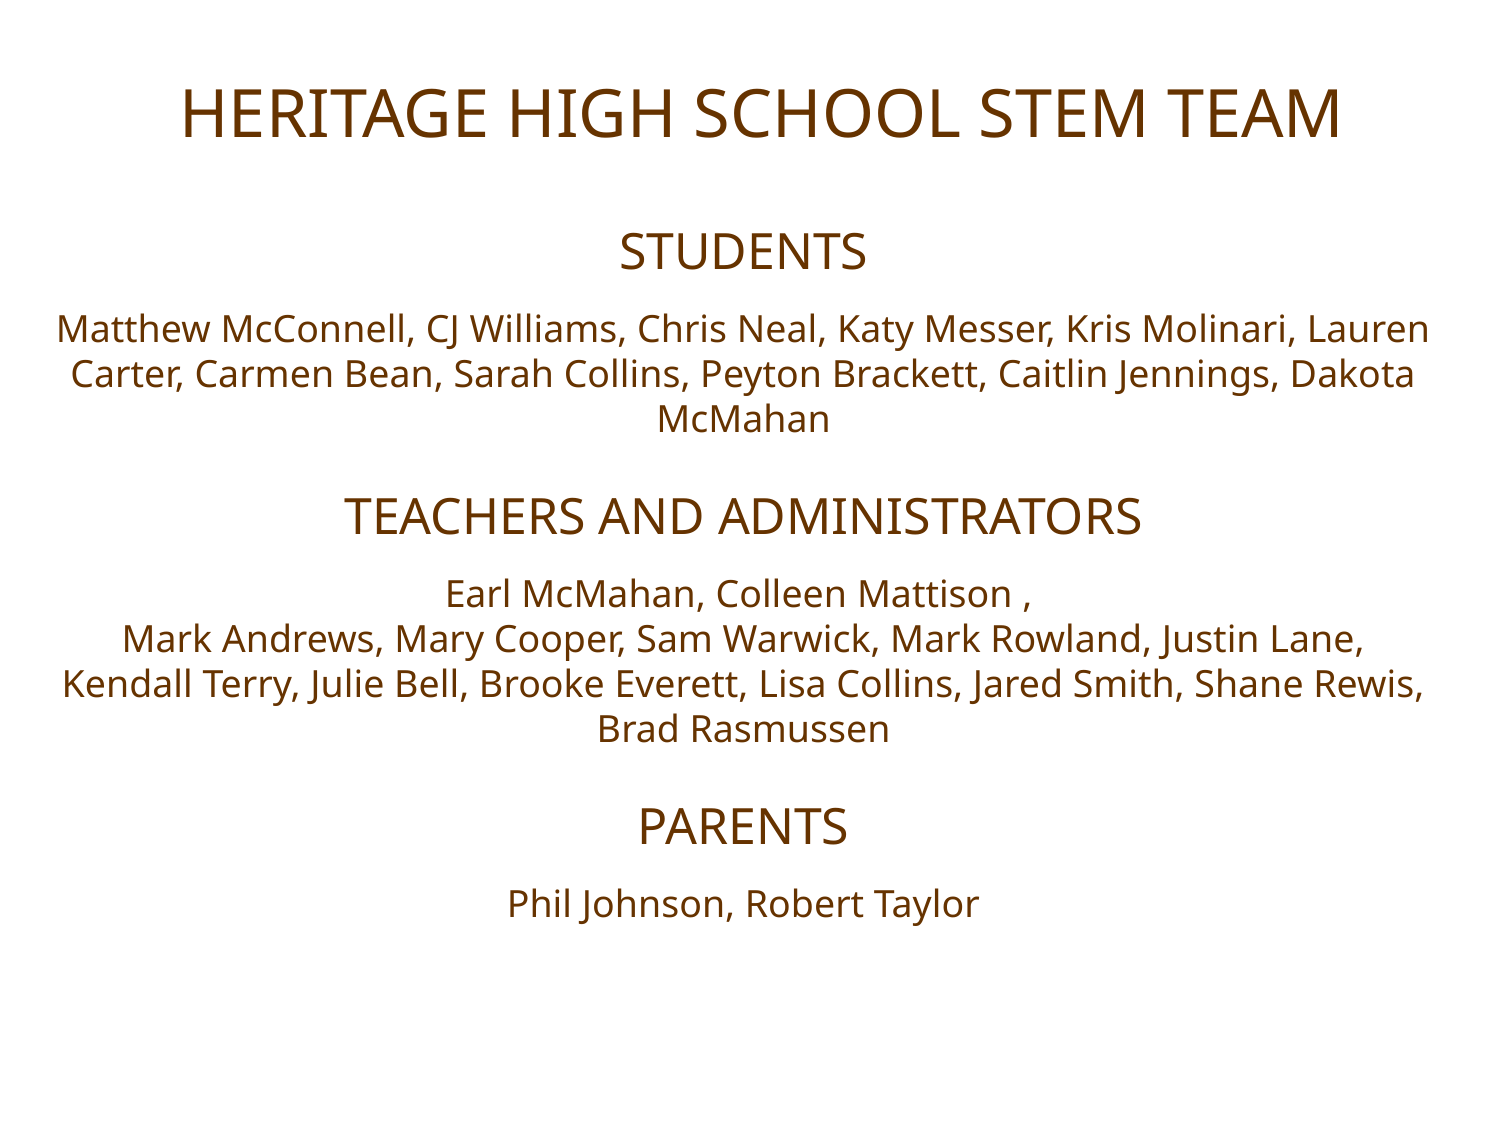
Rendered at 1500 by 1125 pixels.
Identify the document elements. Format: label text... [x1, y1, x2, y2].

text_box STUDENTS Matthew McConnell, CJ Williams, Chris Neal, Katy Messer, Kris Molinari, Lauren Carter, Carmen Bean, Sarah Collins, Peyton Brackett, Caitlin Jennings, Dakota McMahan TEACHERS AND ADMINISTRATORS Earl McMahan, Colleen Mattison , Mark Andrews, Mary Cooper, Sam Warwick, Mark Rowland, Justin Lane, Kendall Terry, Julie Bell, Brooke Everett, Lisa Collins, Jared Smith, Shane Rewis, Brad Rasmussen PARENTS Phil Johnson, Robert Taylor [37, 212, 1450, 1125]
text_box HERITAGE HIGH SCHOOL STEM TEAM [12, 63, 1500, 158]
